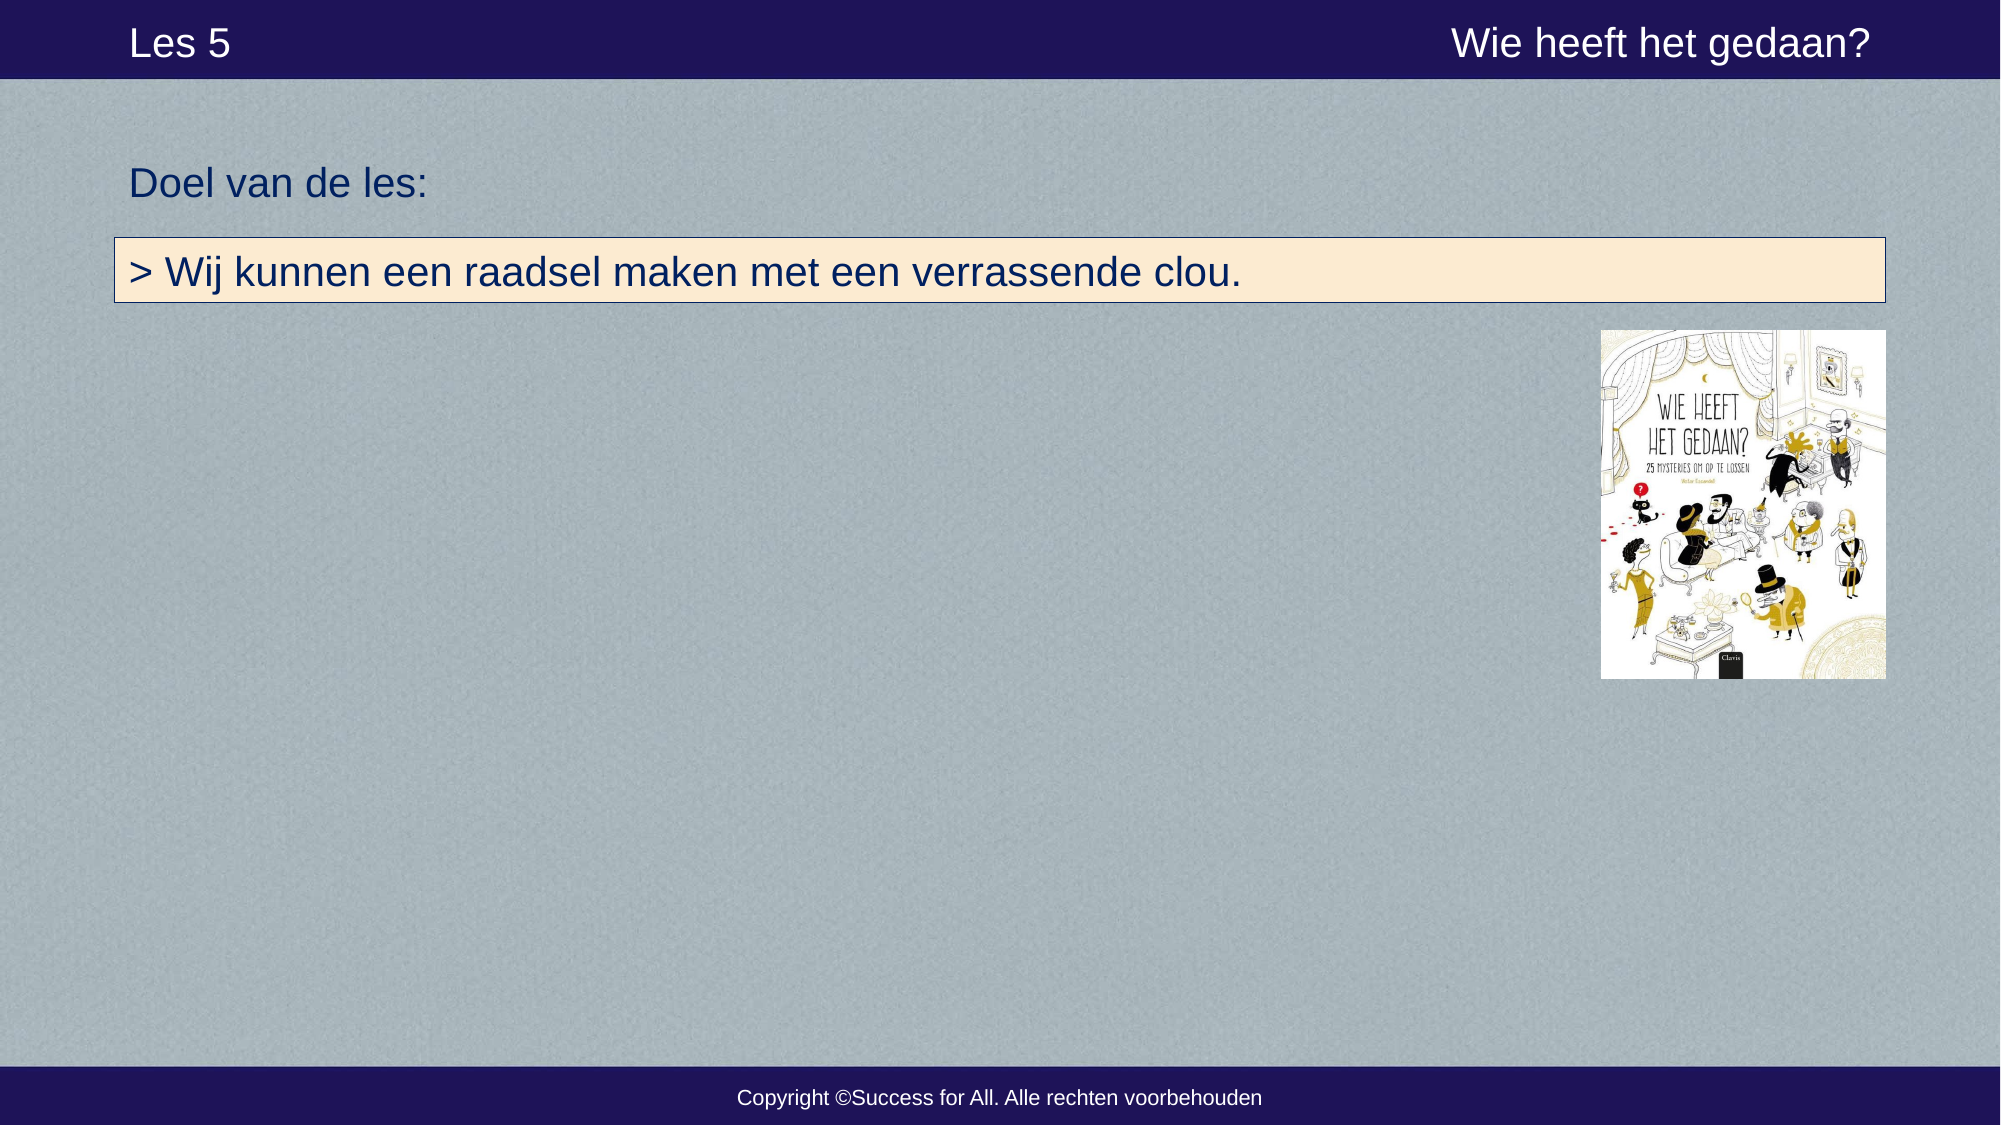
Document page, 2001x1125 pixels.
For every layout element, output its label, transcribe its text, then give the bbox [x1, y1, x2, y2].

text_box > Wij kunnen een raadsel maken met een verrassende clou. [114, 237, 1886, 303]
text_box Les 5 [114, 8, 354, 73]
text_box Copyright ©Success for All. Alle rechten voorbehouden [0, 1076, 2000, 1125]
text_box Wie heeft het gedaan? [999, 8, 1886, 73]
picture [0, 0, 2001, 1125]
text_box Doel van de les: [113, 148, 1635, 214]
